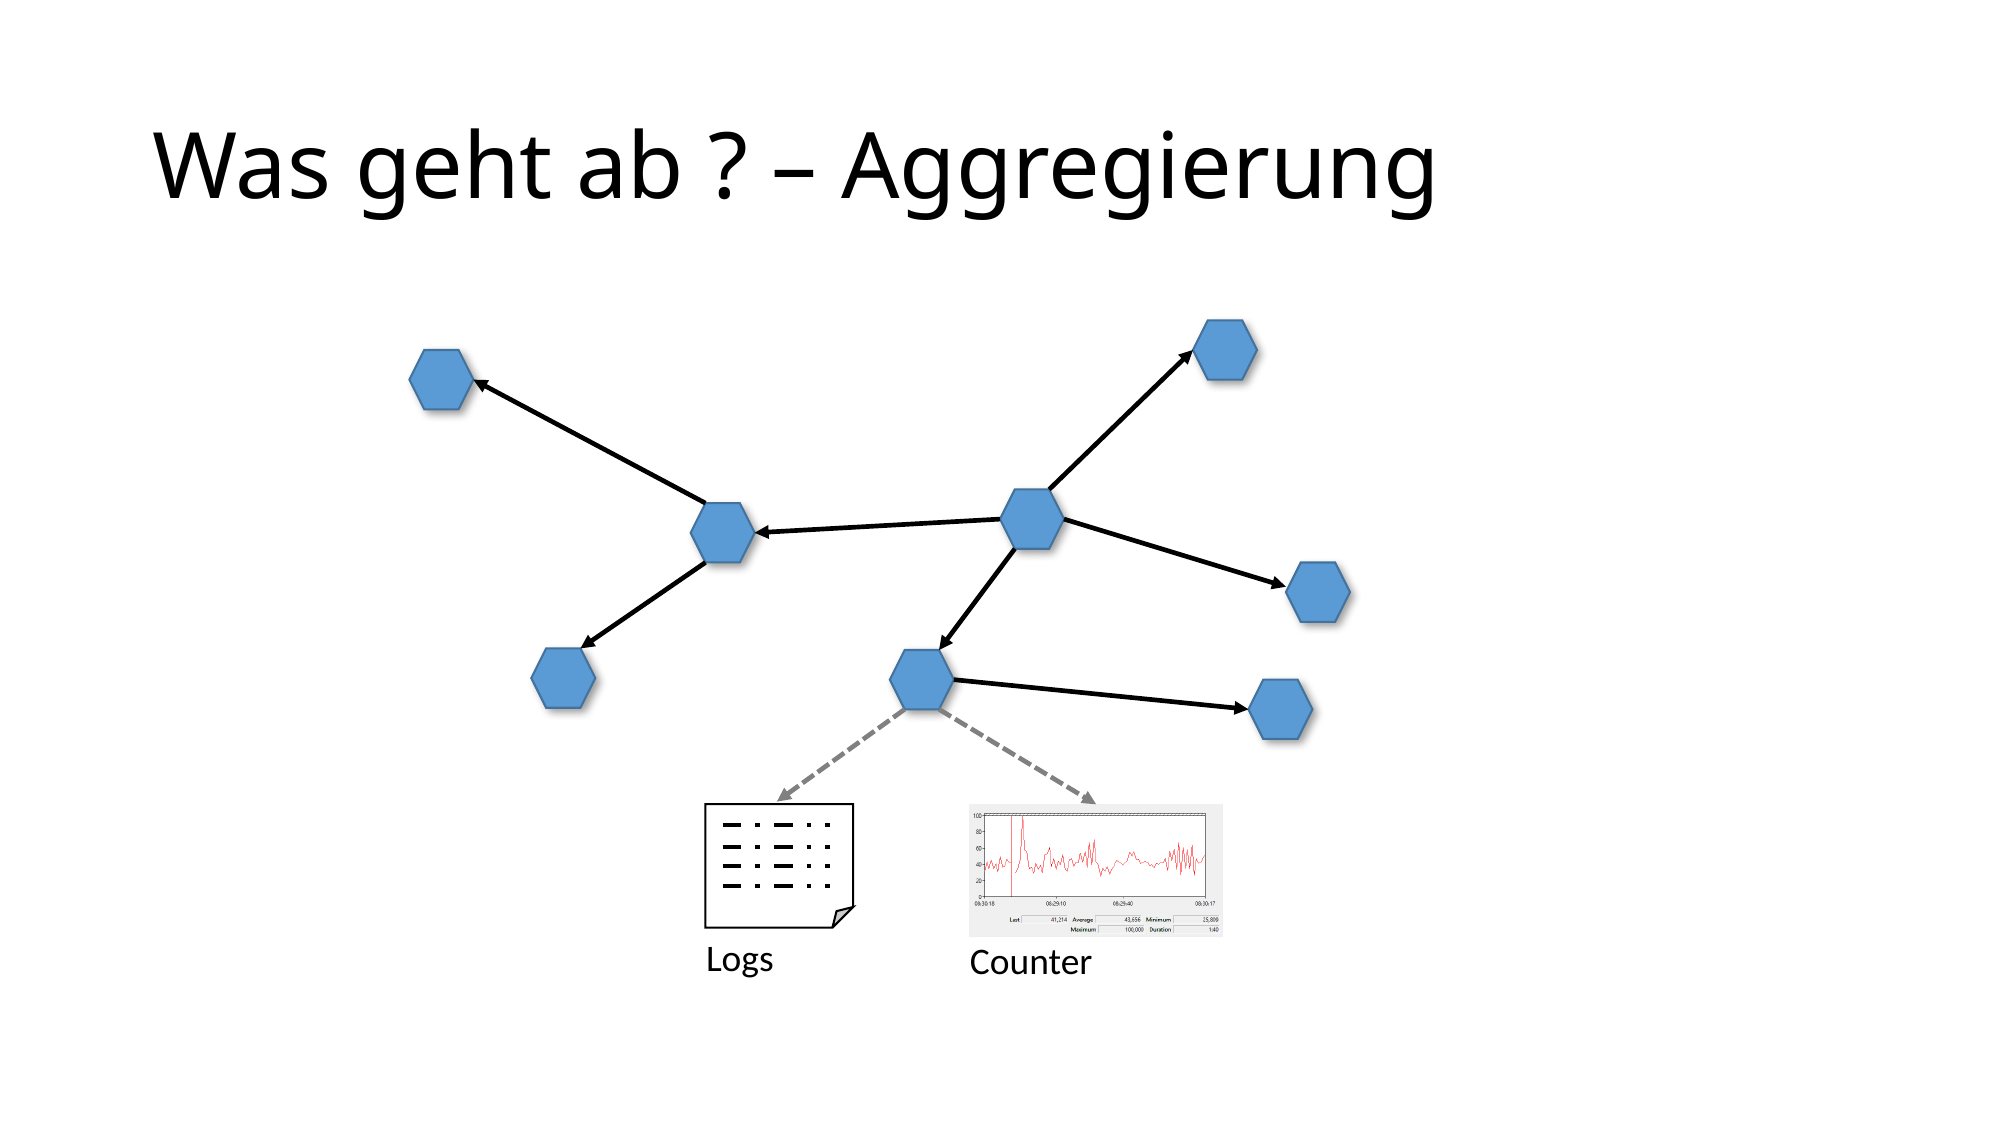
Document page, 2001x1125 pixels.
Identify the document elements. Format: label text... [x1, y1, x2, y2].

text_box [1192, 319, 1259, 381]
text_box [1049, 349, 1193, 490]
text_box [1064, 519, 1286, 587]
picture [969, 804, 1223, 938]
text_box Counter [955, 929, 1108, 989]
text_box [953, 679, 1249, 710]
text_box [408, 348, 475, 411]
text_box [1000, 488, 1064, 550]
text_box [888, 648, 954, 711]
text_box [939, 548, 1015, 650]
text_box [754, 519, 1000, 533]
text_box [1247, 678, 1314, 740]
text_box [938, 709, 1097, 805]
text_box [776, 709, 905, 802]
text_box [580, 562, 706, 649]
text_box Logs [691, 926, 789, 987]
text_box [689, 502, 756, 564]
text_box [530, 647, 597, 709]
text_box [704, 803, 857, 929]
title Was geht ab ? – Aggregierung [137, 59, 1863, 278]
text_box [1284, 561, 1352, 623]
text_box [473, 379, 706, 504]
